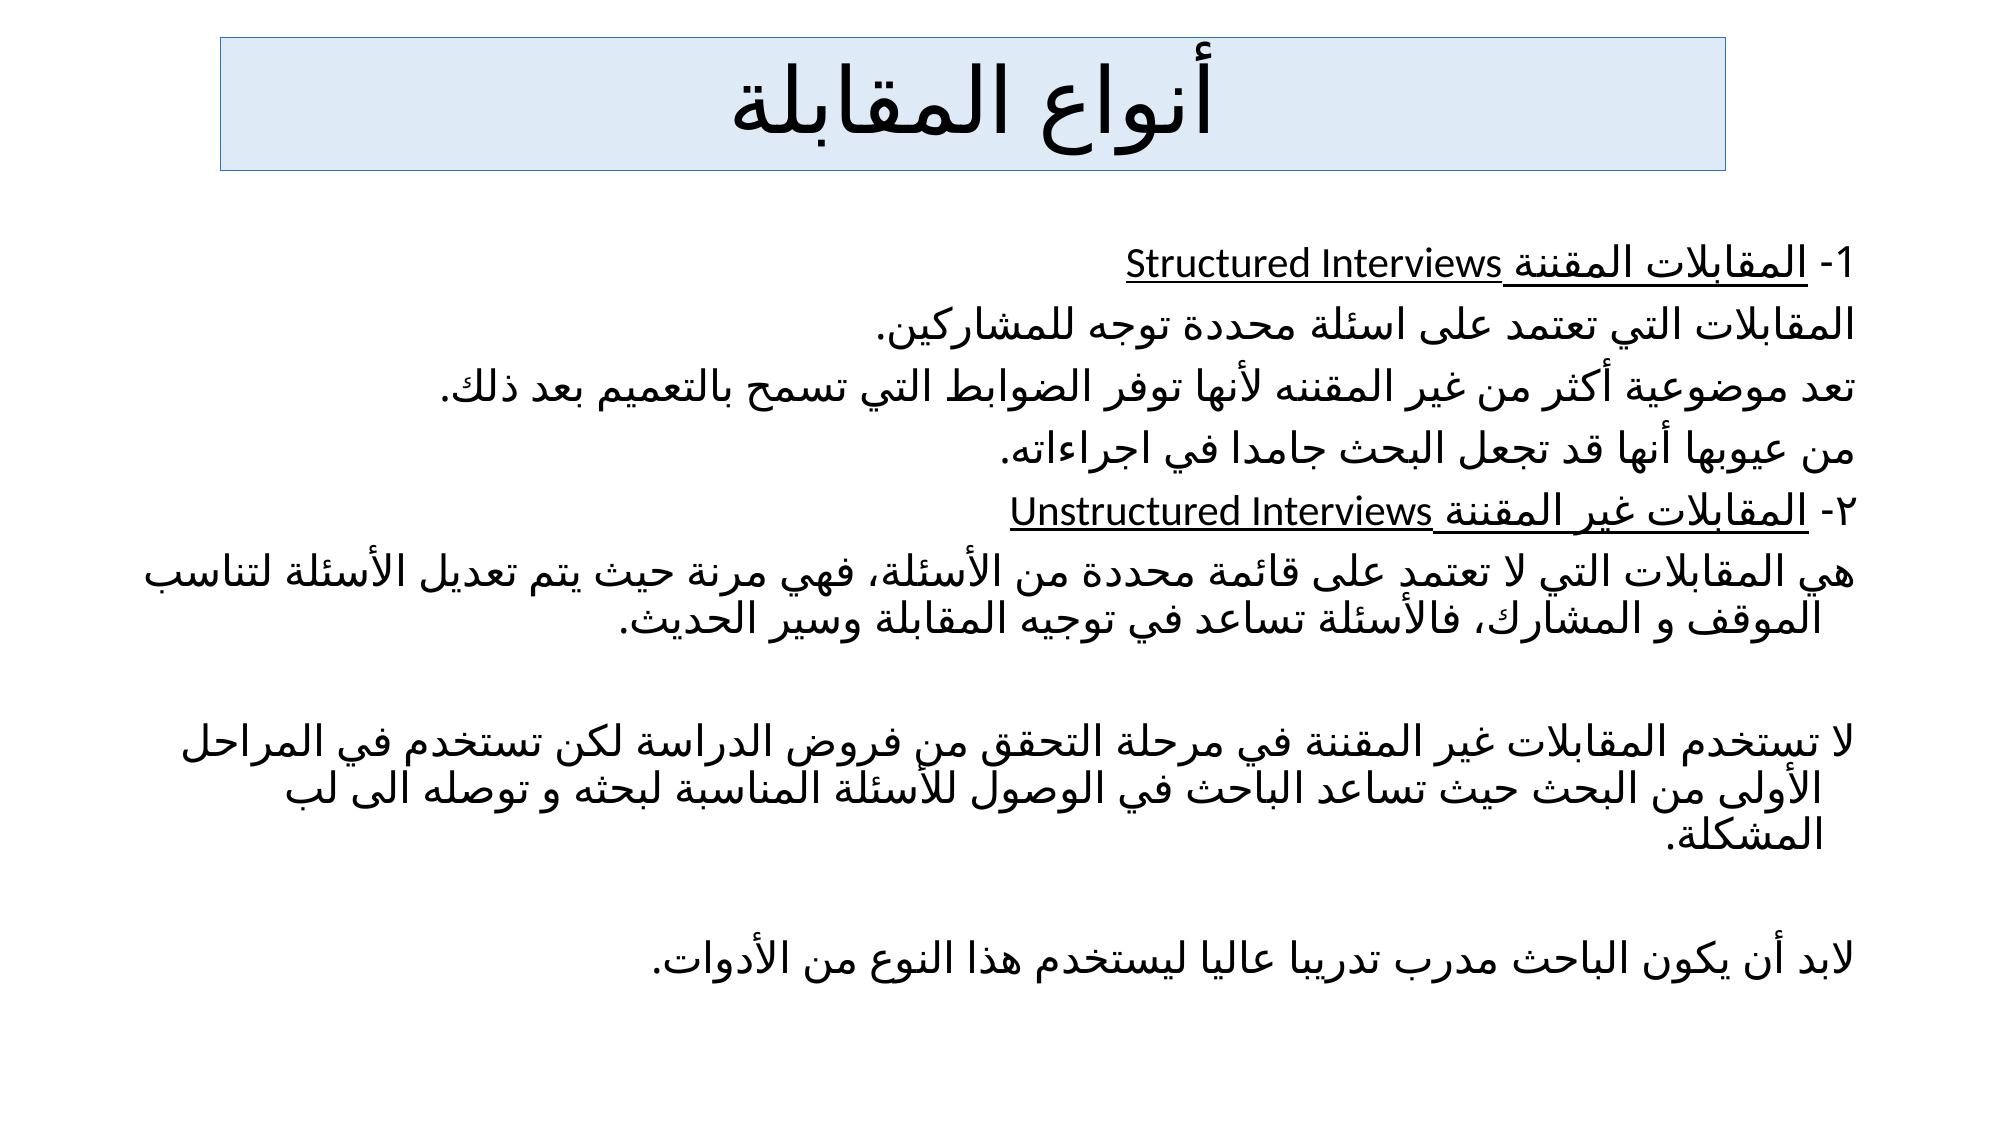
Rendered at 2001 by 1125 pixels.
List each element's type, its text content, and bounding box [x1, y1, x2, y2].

title أنواع المقابلة [220, 37, 1726, 171]
list 1- المقابلات المقننة Structured Interviews المقابلات التي تعتمد على اسئلة محددة توجه للمشاركين. تعد موضوعية أكثر من غير المقننه لأنها توفر الضوابط التي تسمح بالتعميم بعد ذلك. من عيوبها أنها قد تجعل البحث جامدا في اجراءاته. ٢- المقابلات غير المقننة Unstructured Interviews هي المقابلات التي لا تعتمد على قائمة محددة من الأسئلة، فهي مرنة حيث يتم تعديل الأسئلة لتناسب الموقف و المشارك، فالأسئلة تساعد في توجيه المقابلة وسير الحديث. لا تستخدم المقابلات غير المقننة في مرحلة التحقق من فروض الدراسة لكن تستخدم في المراحل الأولى من البحث حيث تساعد الباحث في الوصول للأسئلة المناسبة لبحثه و توصله الى لب المشكلة. لابد أن يكون الباحث مدرب تدريبا عاليا ليستخدم هذا النوع من الأدوات. [111, 233, 1873, 992]
